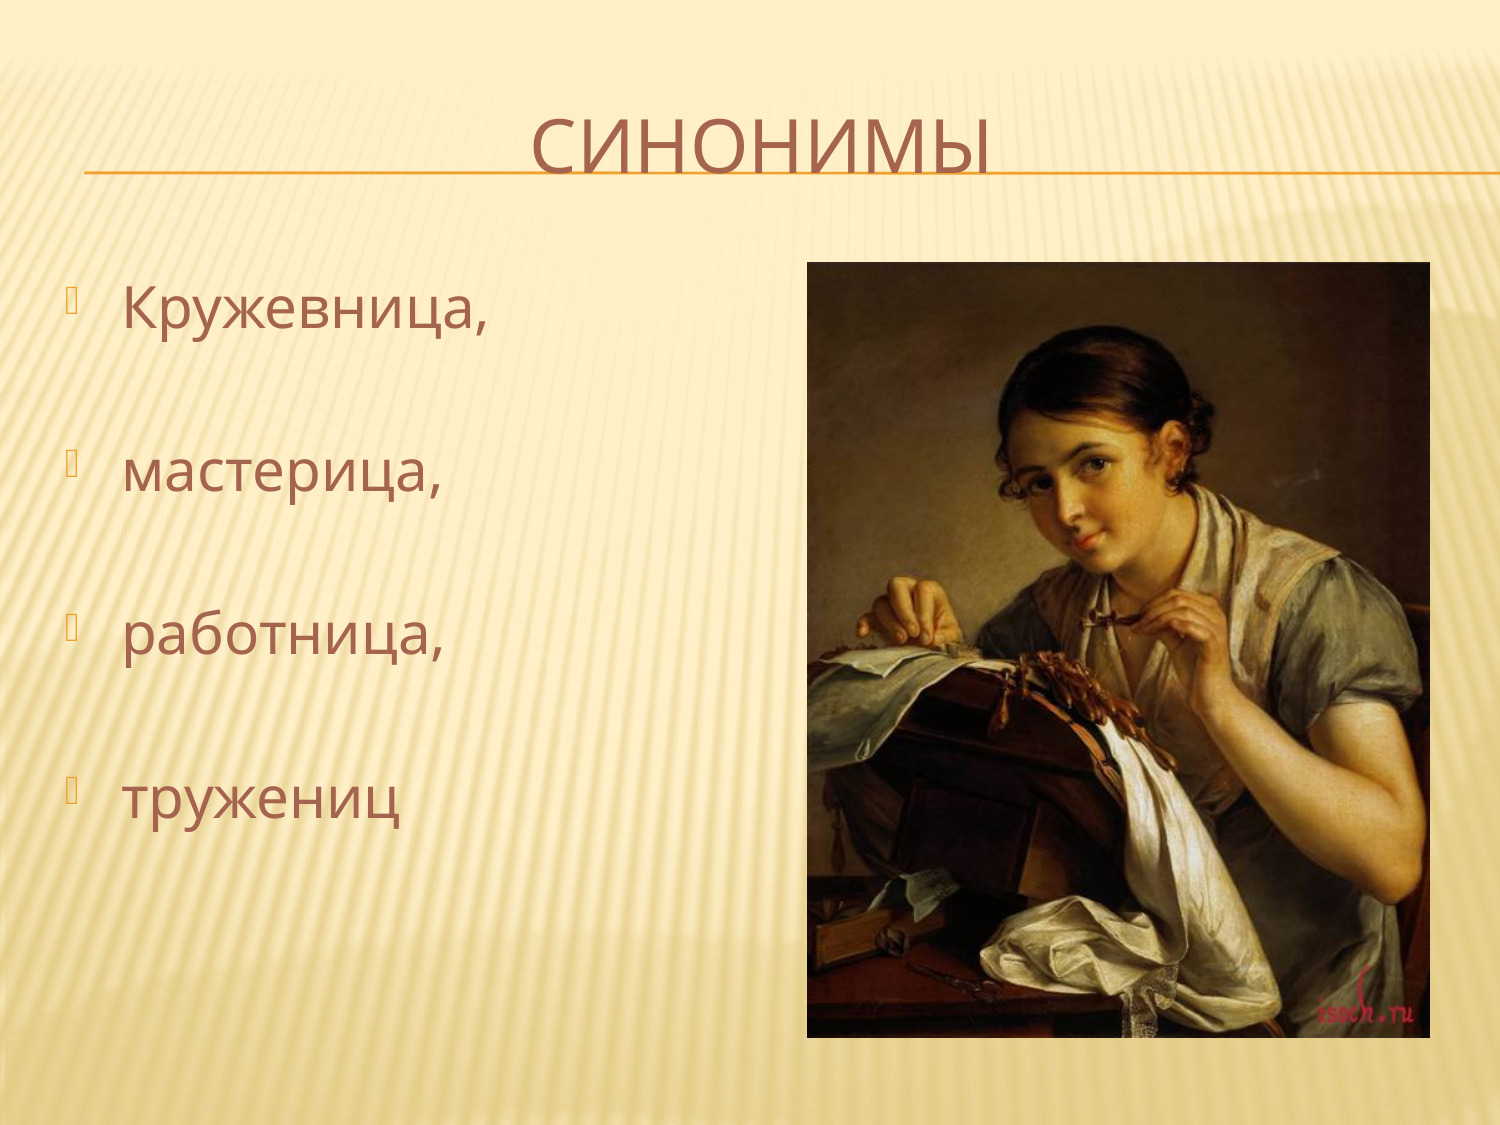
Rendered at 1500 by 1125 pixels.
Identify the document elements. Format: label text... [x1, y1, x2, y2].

title СИНОНИМЫ [49, 75, 1475, 213]
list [807, 262, 1430, 1038]
list Кружевница, мастерица, работница, тружениц [50, 262, 738, 1038]
